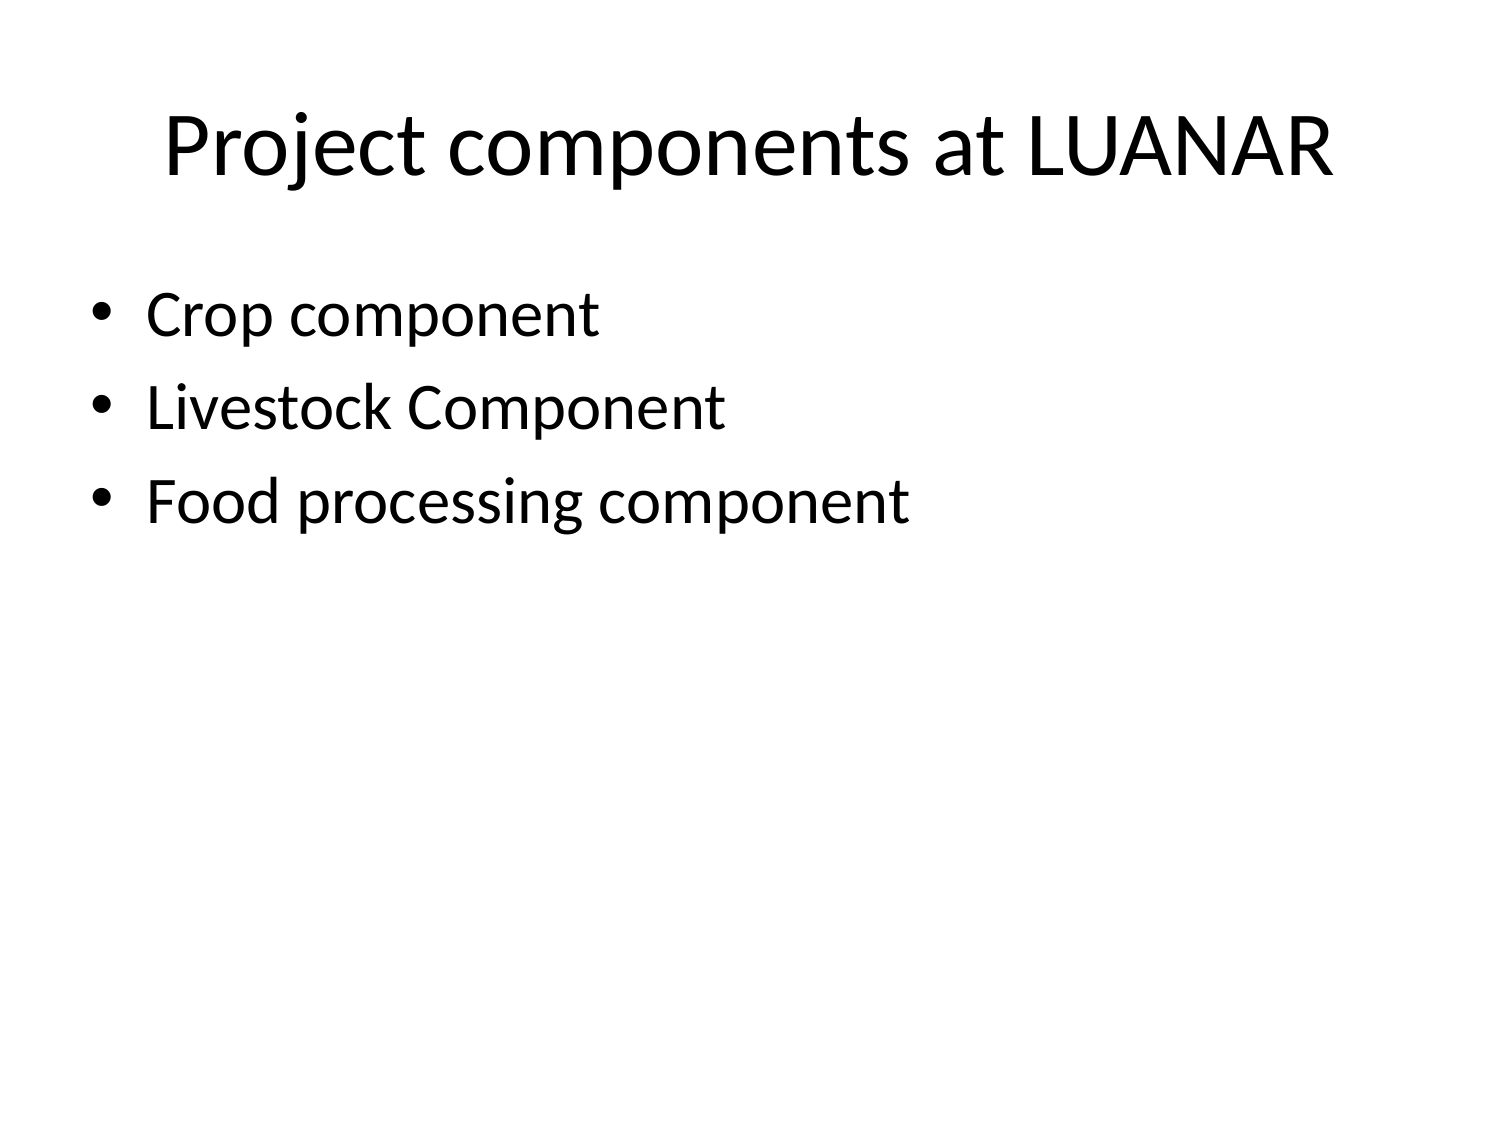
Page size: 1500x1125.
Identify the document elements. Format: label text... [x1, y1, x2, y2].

list Crop component Livestock Component Food processing component [75, 262, 1425, 1005]
title Project components at LUANAR [75, 45, 1425, 233]
